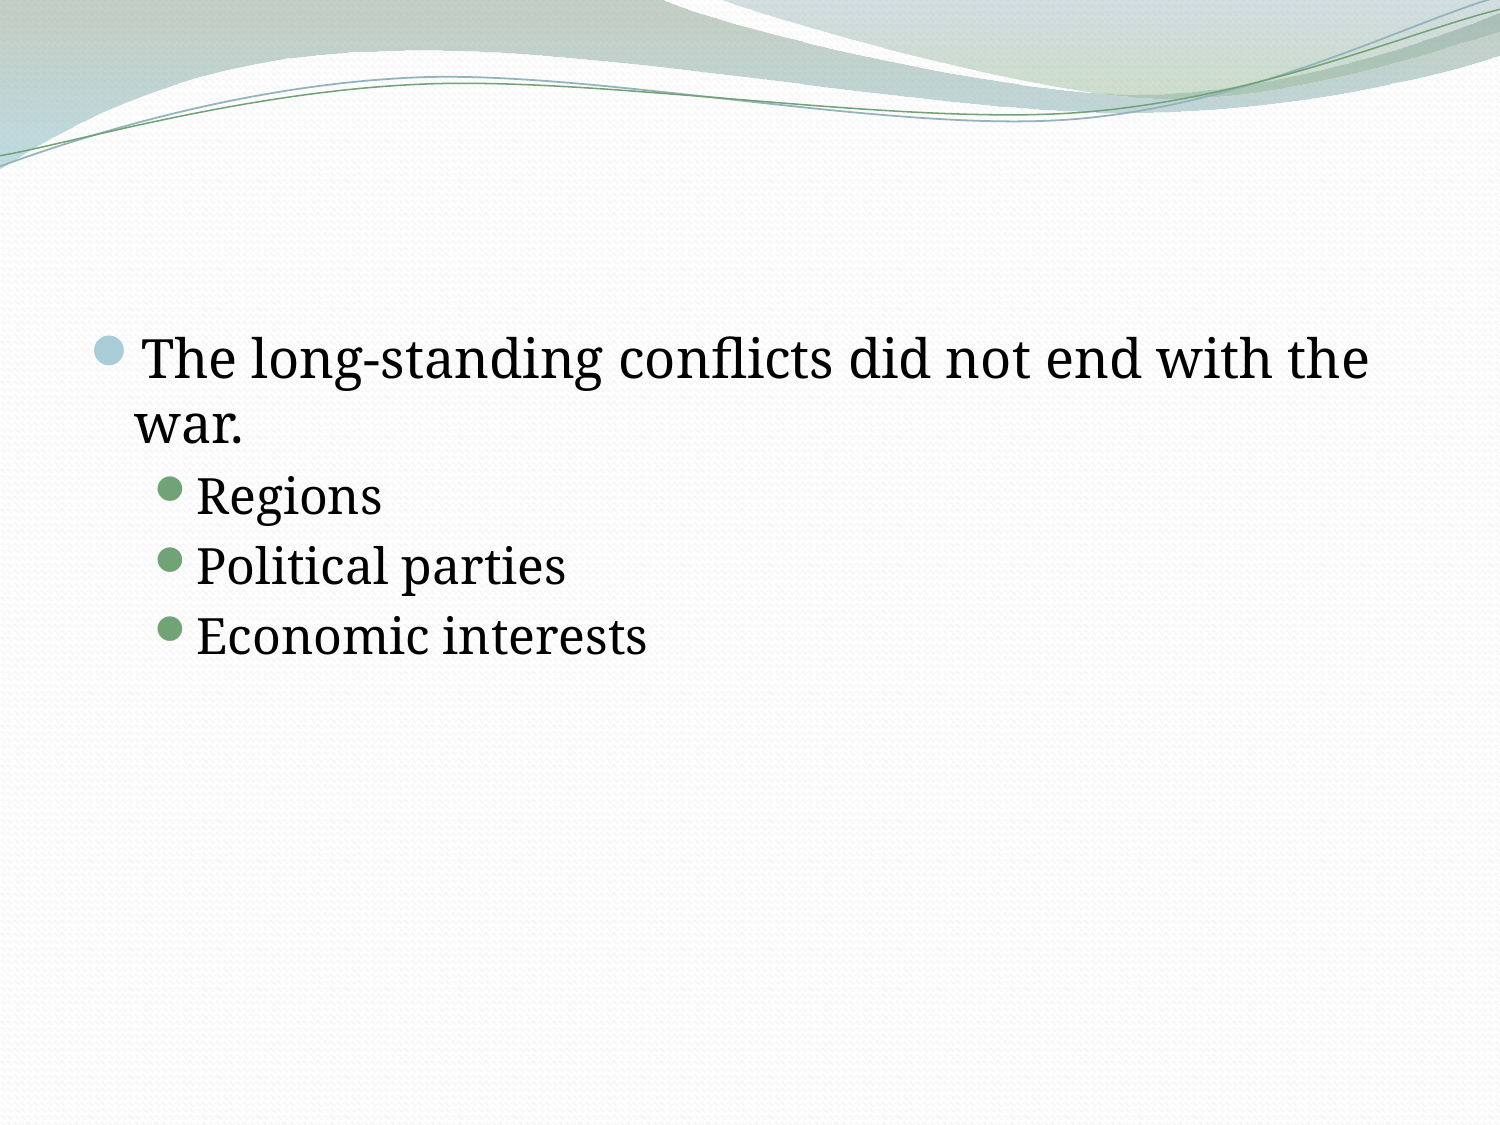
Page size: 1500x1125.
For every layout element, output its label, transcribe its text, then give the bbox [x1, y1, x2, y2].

list The long-standing conflicts did not end with the war. Regions Political parties Economic interests [75, 317, 1425, 1038]
